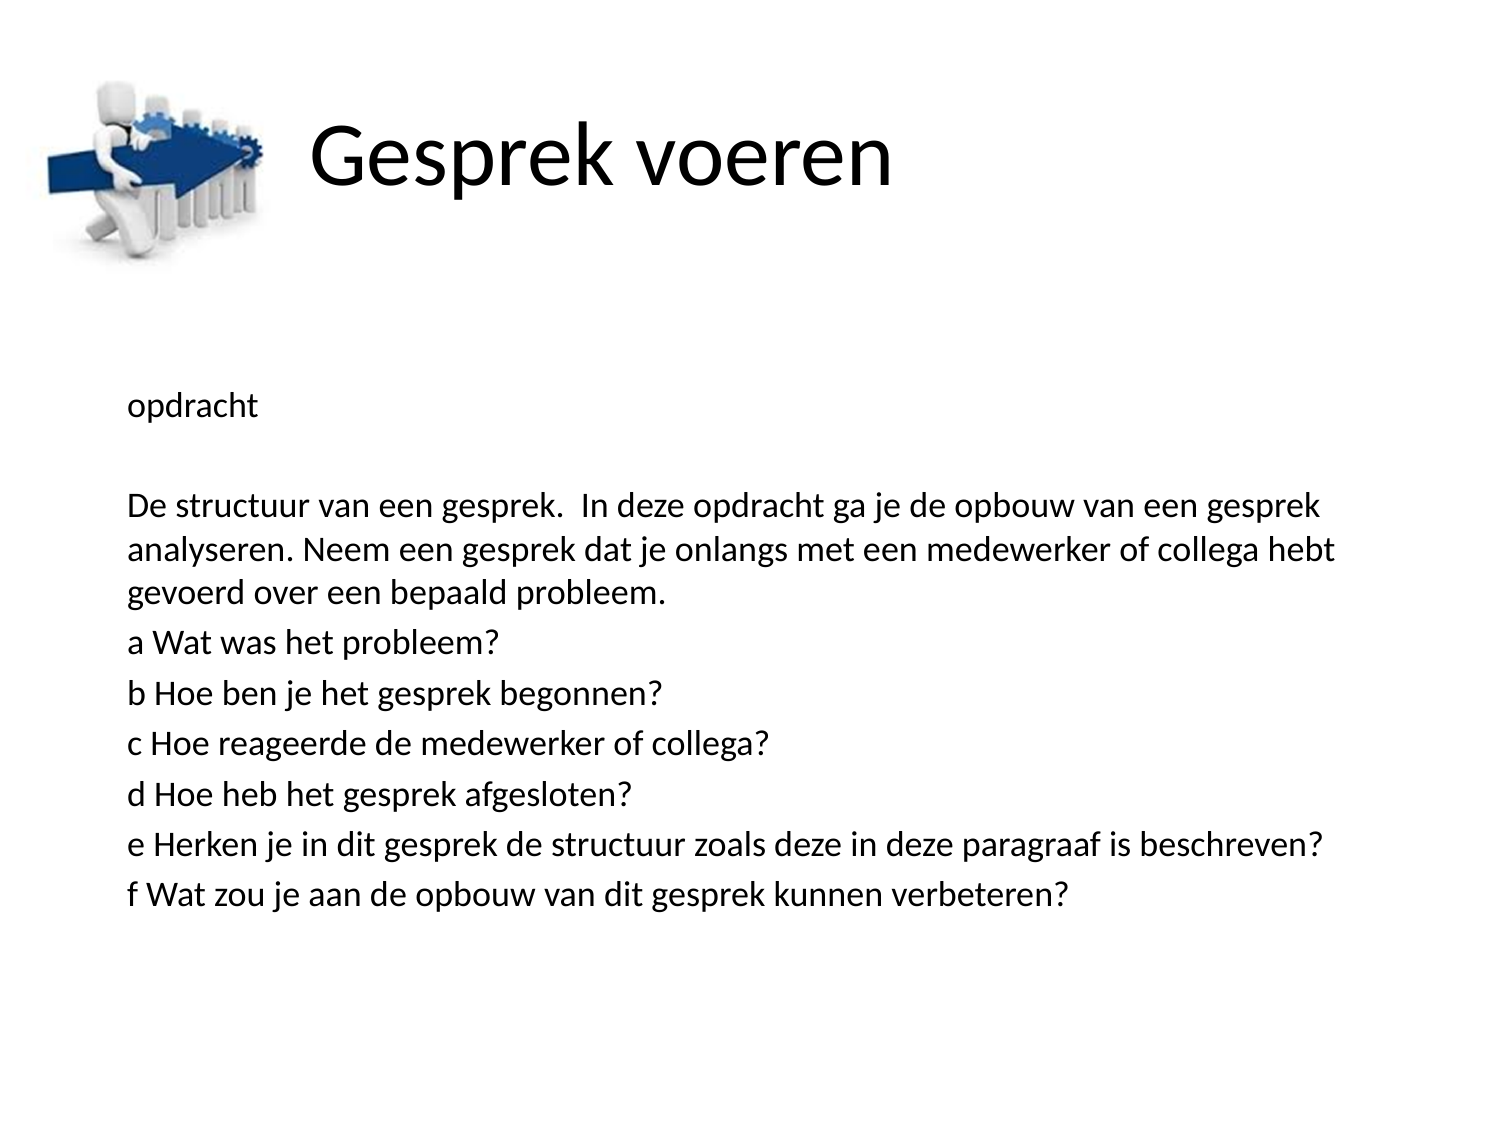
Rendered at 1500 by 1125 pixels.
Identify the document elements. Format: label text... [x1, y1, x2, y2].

title Gesprek voeren [289, 54, 916, 244]
picture [0, 67, 310, 282]
list opdracht De structuur van een gesprek. In deze opdracht ga je de opbouw van een gesprek analyseren. Neem een gesprek dat je onlangs met een medewerker of collega hebt gevoerd over een bepaald probleem. a Wat was het probleem? b Hoe ben je het gesprek begonnen? c Hoe reageerde de medewerker of collega? d Hoe heb het gesprek afgesloten? e Herken je in dit gesprek de structuur zoals deze in deze paragraaf is beschreven? f Wat zou je aan de opbouw van dit gesprek kunnen verbeteren? [112, 373, 1425, 929]
